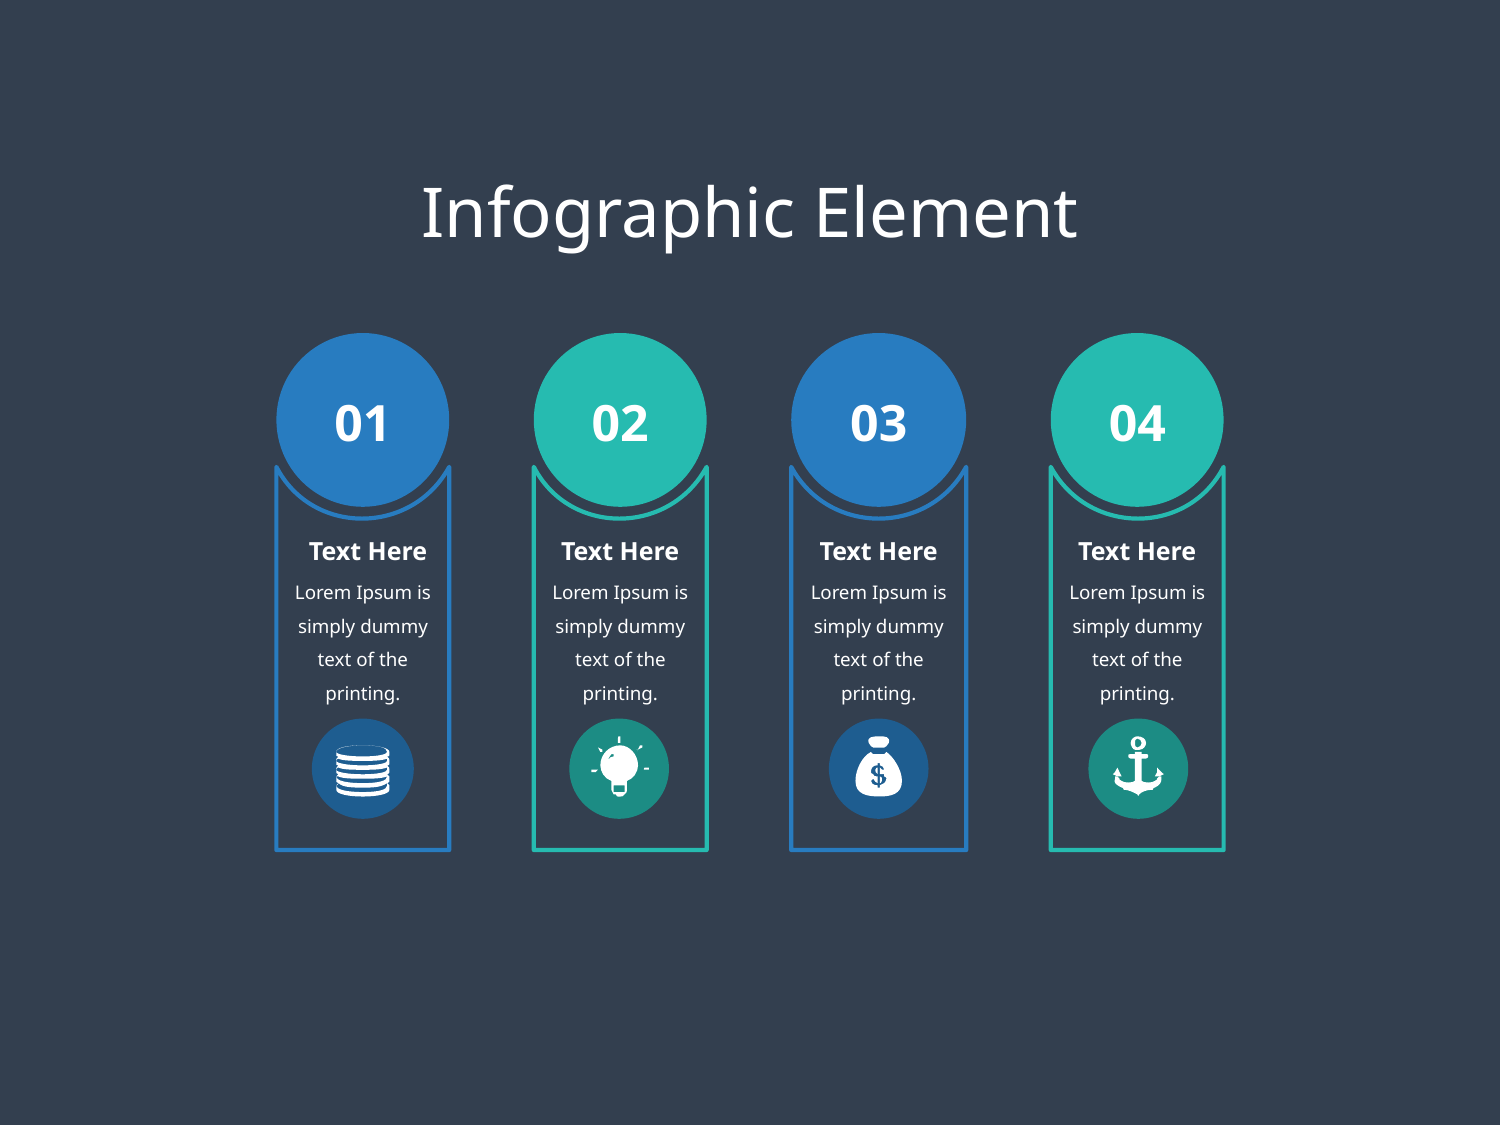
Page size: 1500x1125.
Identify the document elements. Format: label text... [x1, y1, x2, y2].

text_box 01 [319, 383, 407, 459]
text_box [1050, 333, 1224, 507]
text_box [828, 718, 929, 819]
text_box [791, 333, 967, 507]
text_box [591, 736, 649, 797]
text_box Infographic Element [406, 161, 1094, 259]
text_box [336, 745, 390, 797]
text_box Text Here [294, 528, 442, 573]
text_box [1112, 736, 1164, 797]
text_box [1050, 466, 1224, 851]
text_box [533, 466, 707, 851]
text_box [533, 333, 707, 507]
text_box Lorem Ipsum is simply dummy text of the printing. [1064, 561, 1211, 712]
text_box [855, 736, 902, 797]
text_box Text Here [1063, 528, 1211, 573]
text_box [791, 466, 967, 851]
text_box [276, 333, 450, 507]
text_box Text Here [546, 528, 695, 573]
text_box Lorem Ipsum is simply dummy text of the printing. [547, 573, 694, 712]
text_box Lorem Ipsum is simply dummy text of the printing. [289, 561, 436, 712]
text_box [276, 466, 450, 851]
text_box 02 [576, 383, 664, 459]
text_box [311, 718, 414, 819]
text_box Text Here [804, 528, 953, 573]
text_box Lorem Ipsum is simply dummy text of the printing. [805, 561, 952, 712]
text_box 03 [835, 383, 922, 459]
text_box 04 [1093, 383, 1181, 459]
text_box [1088, 718, 1189, 819]
text_box [569, 718, 669, 819]
